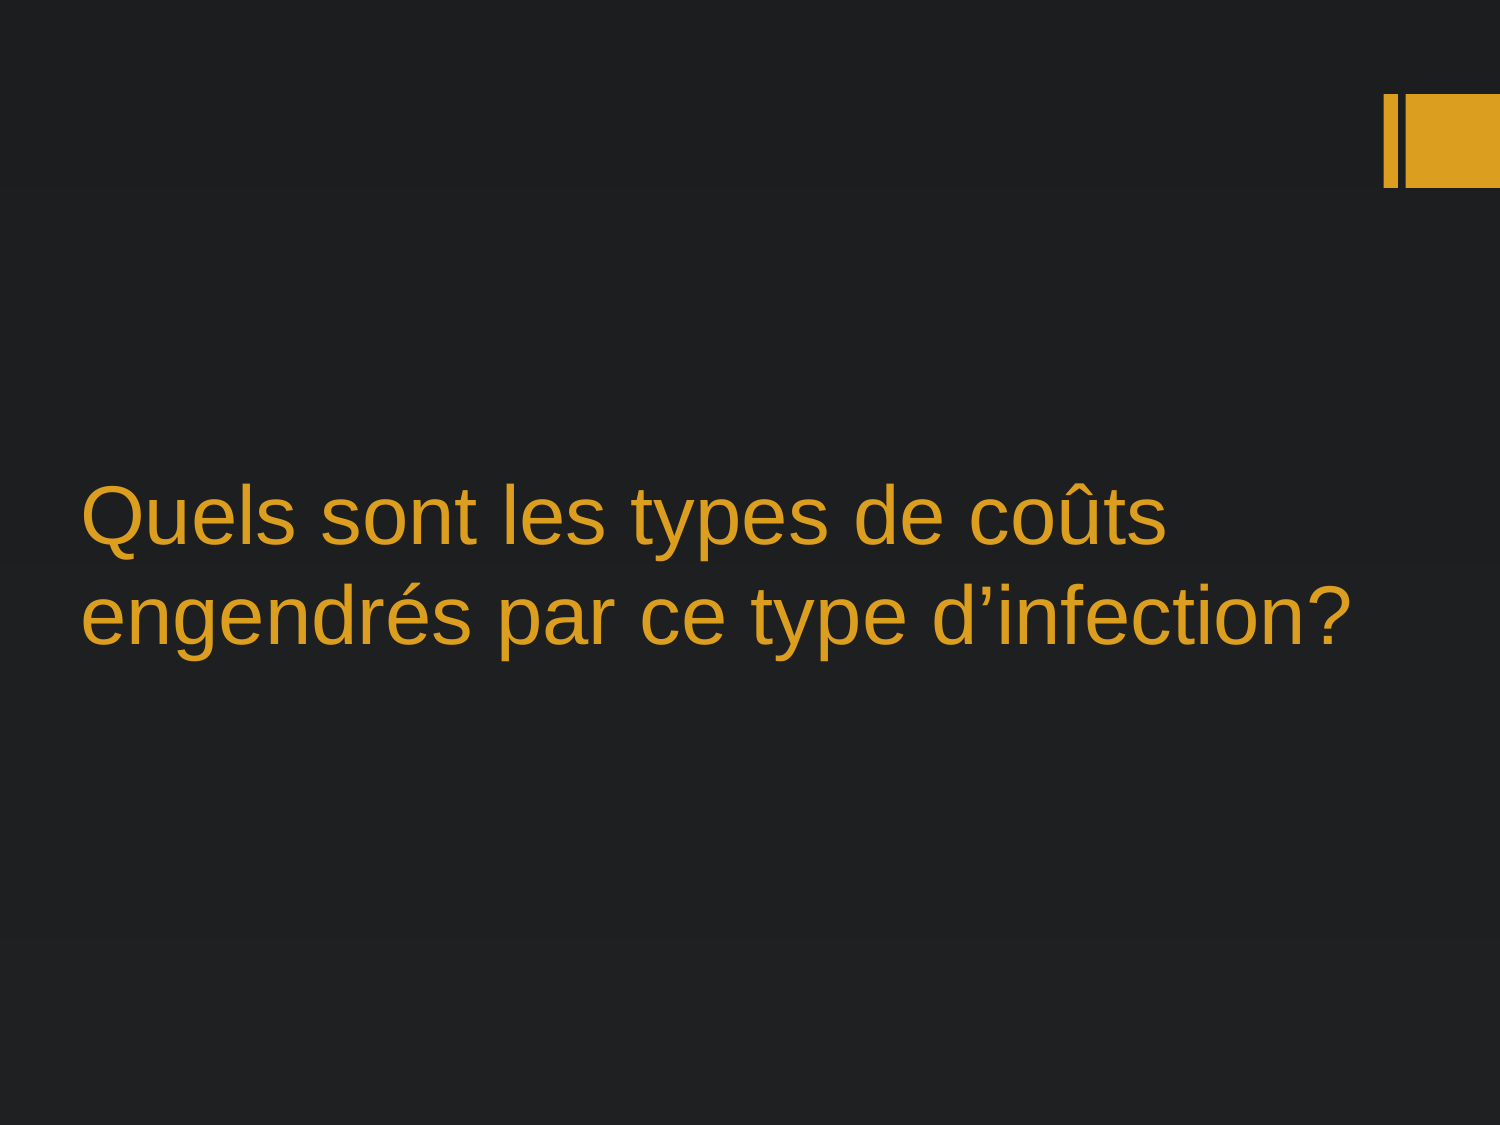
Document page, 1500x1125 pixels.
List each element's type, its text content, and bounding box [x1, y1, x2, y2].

title Quels sont les types de coûts engendrés par ce type d’infection? [64, 349, 1427, 669]
